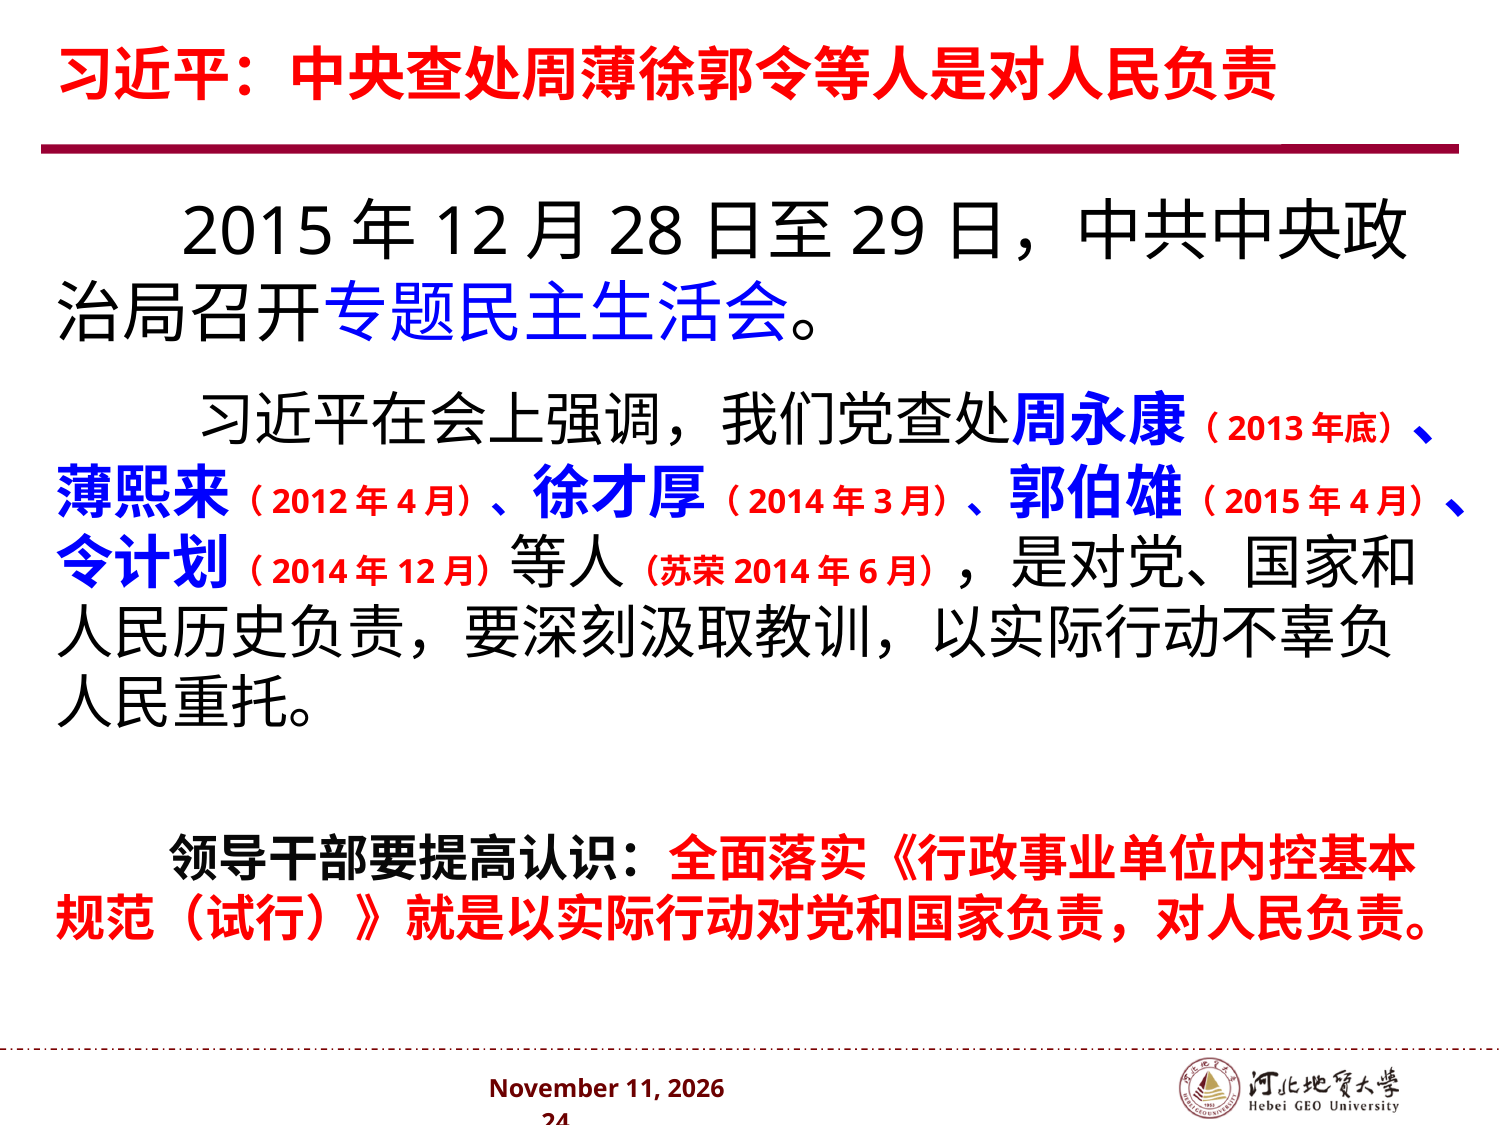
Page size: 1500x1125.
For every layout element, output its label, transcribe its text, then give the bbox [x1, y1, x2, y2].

title 习近平：中央查处周薄徐郭令等人是对人民负责 [40, 18, 1460, 126]
list 2015年12月28日至29日，中共中央政治局召开专题民主生活会。 习近平在会上强调，我们党查处周永康（2013年底）、薄熙来（2012年4月）、徐才厚（2014年3月）、郭伯雄（2015年4月）、令计划（2014年12月）等人（苏荣2014年6月），是对党、国家和人民历史负责，要深刻汲取教训，以实际行动不辜负人民重托。 领导干部要提高认识：全面落实《行政事业单位内控基本规范（试行）》就是以实际行动对党和国家负责，对人民负责。 [40, 172, 1460, 1036]
picture [1159, 1049, 1420, 1125]
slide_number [473, 1064, 990, 1109]
